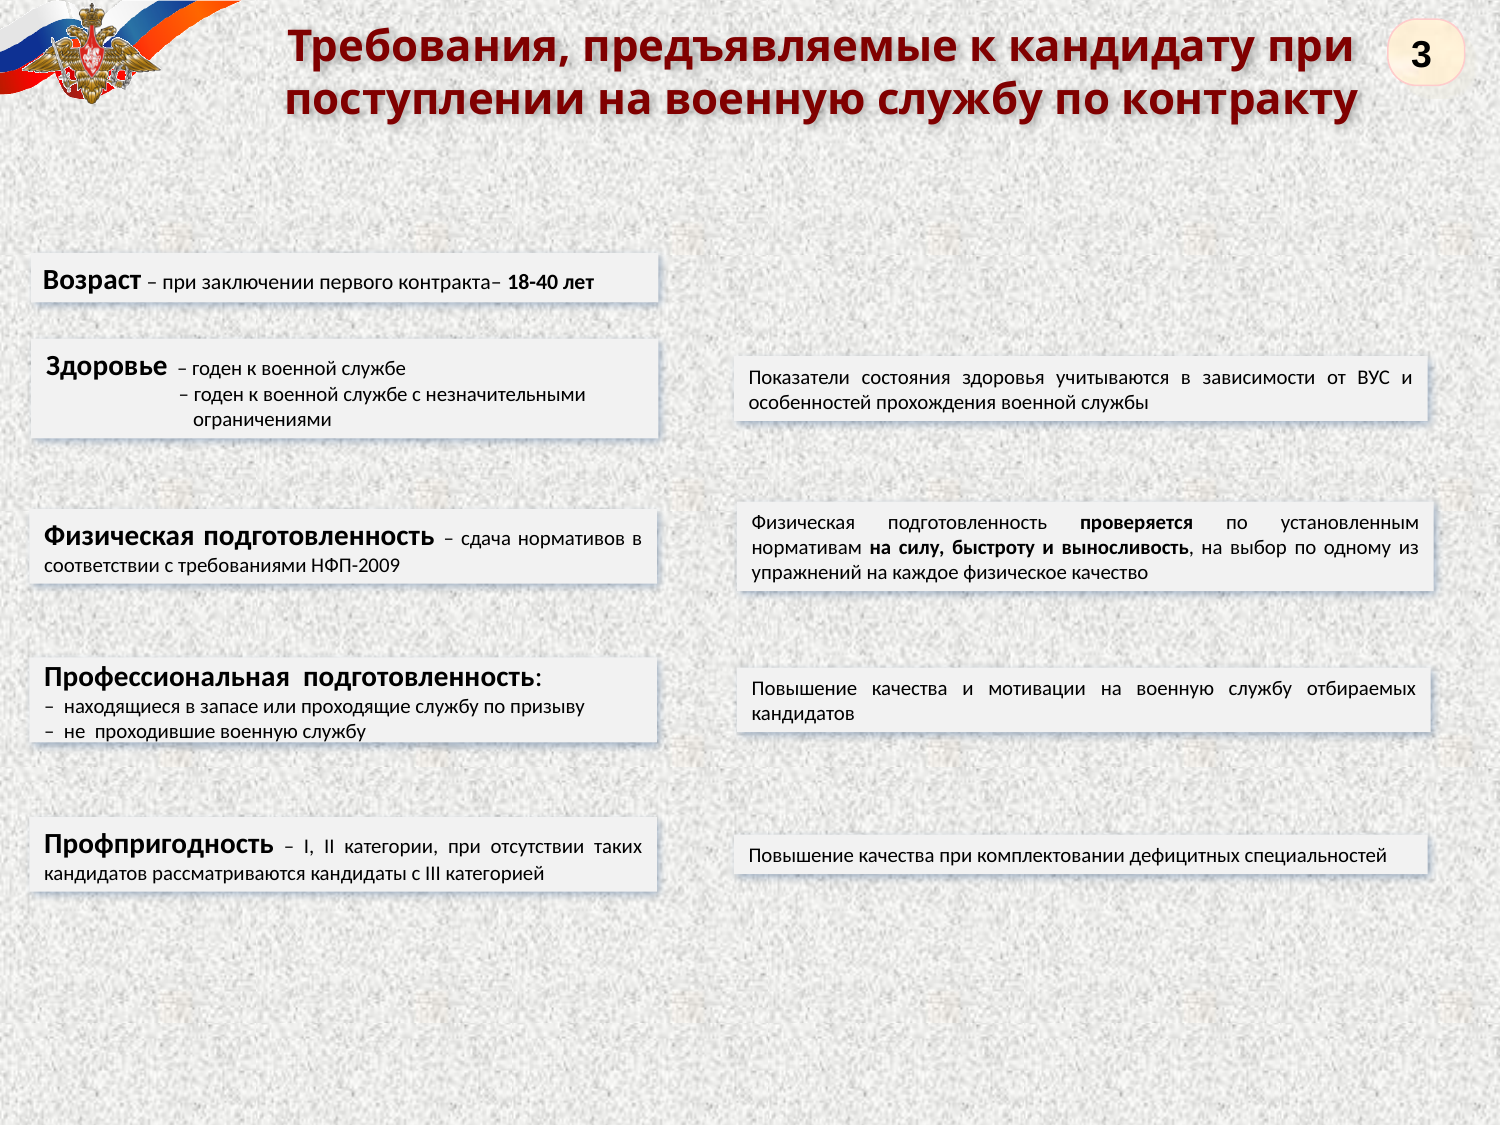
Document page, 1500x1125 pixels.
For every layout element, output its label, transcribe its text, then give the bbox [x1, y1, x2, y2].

text_box Повышение качества при комплектовании дефицитных специальностей [733, 834, 1428, 875]
text_box Профпригодность – I, II категории, при отсутствии таких кандидатов рассматриваются кандидаты с III категорией [29, 817, 657, 892]
text_box Здоровье – годен к военной службе – годен к военной службе с незначительными ограничениями [31, 338, 659, 439]
text_box Требования, предъявляемые к кандидату при поступлении на военную службу по контракту [260, 0, 1383, 179]
text_box Повышение качества и мотивации на военную службу отбираемых кандидатов [736, 667, 1431, 733]
text_box Возраст – при заключении первого контракта– 18-40 лет [31, 252, 659, 303]
text_box Физическая подготовленность – сдача нормативов в соответствии с требованиями НФП-2009 [29, 509, 657, 584]
picture [0, 0, 1500, 1125]
text_box 3 [1387, 19, 1465, 86]
text_box Профессиональная подготовленность: – находящиеся в запасе или проходящие службу по призыву – не проходившие военную службу [29, 657, 657, 743]
text_box Физическая подготовленность проверяется по установленным нормативам на силу, быстроту и выносливость, на выбор по одному из упражнений на каждое физическое качество [736, 501, 1434, 592]
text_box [0, 0, 242, 107]
text_box Показатели состояния здоровья учитываются в зависимости от ВУС и особенностей прохождения военной службы [733, 356, 1428, 421]
